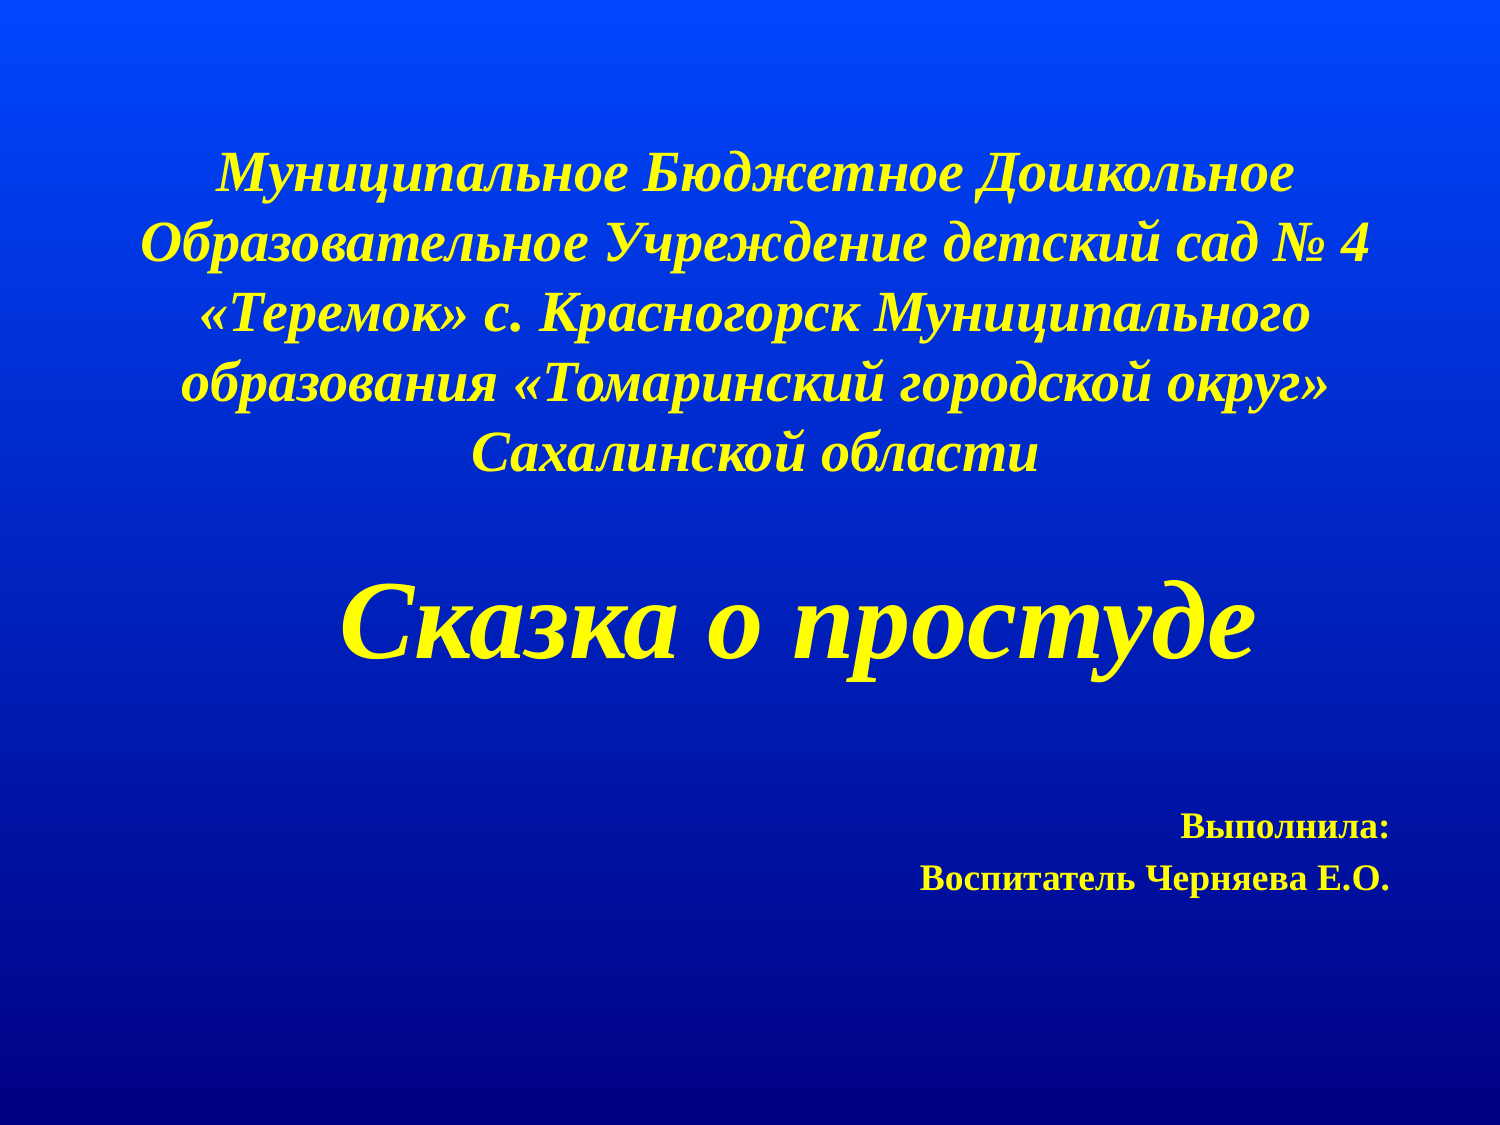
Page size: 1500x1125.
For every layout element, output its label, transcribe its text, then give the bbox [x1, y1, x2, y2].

text_box Муниципальное Бюджетное Дошкольное Образовательное Учреждение детский сад № 4 «Теремок» с. Красногорск Муниципального образования «Томаринский городской округ» Сахалинской области [88, 125, 1424, 491]
text_box Сказка о простуде [277, 538, 1321, 689]
text_box Выполнила: Воспитатель Черняева Е.О. [655, 786, 1406, 957]
